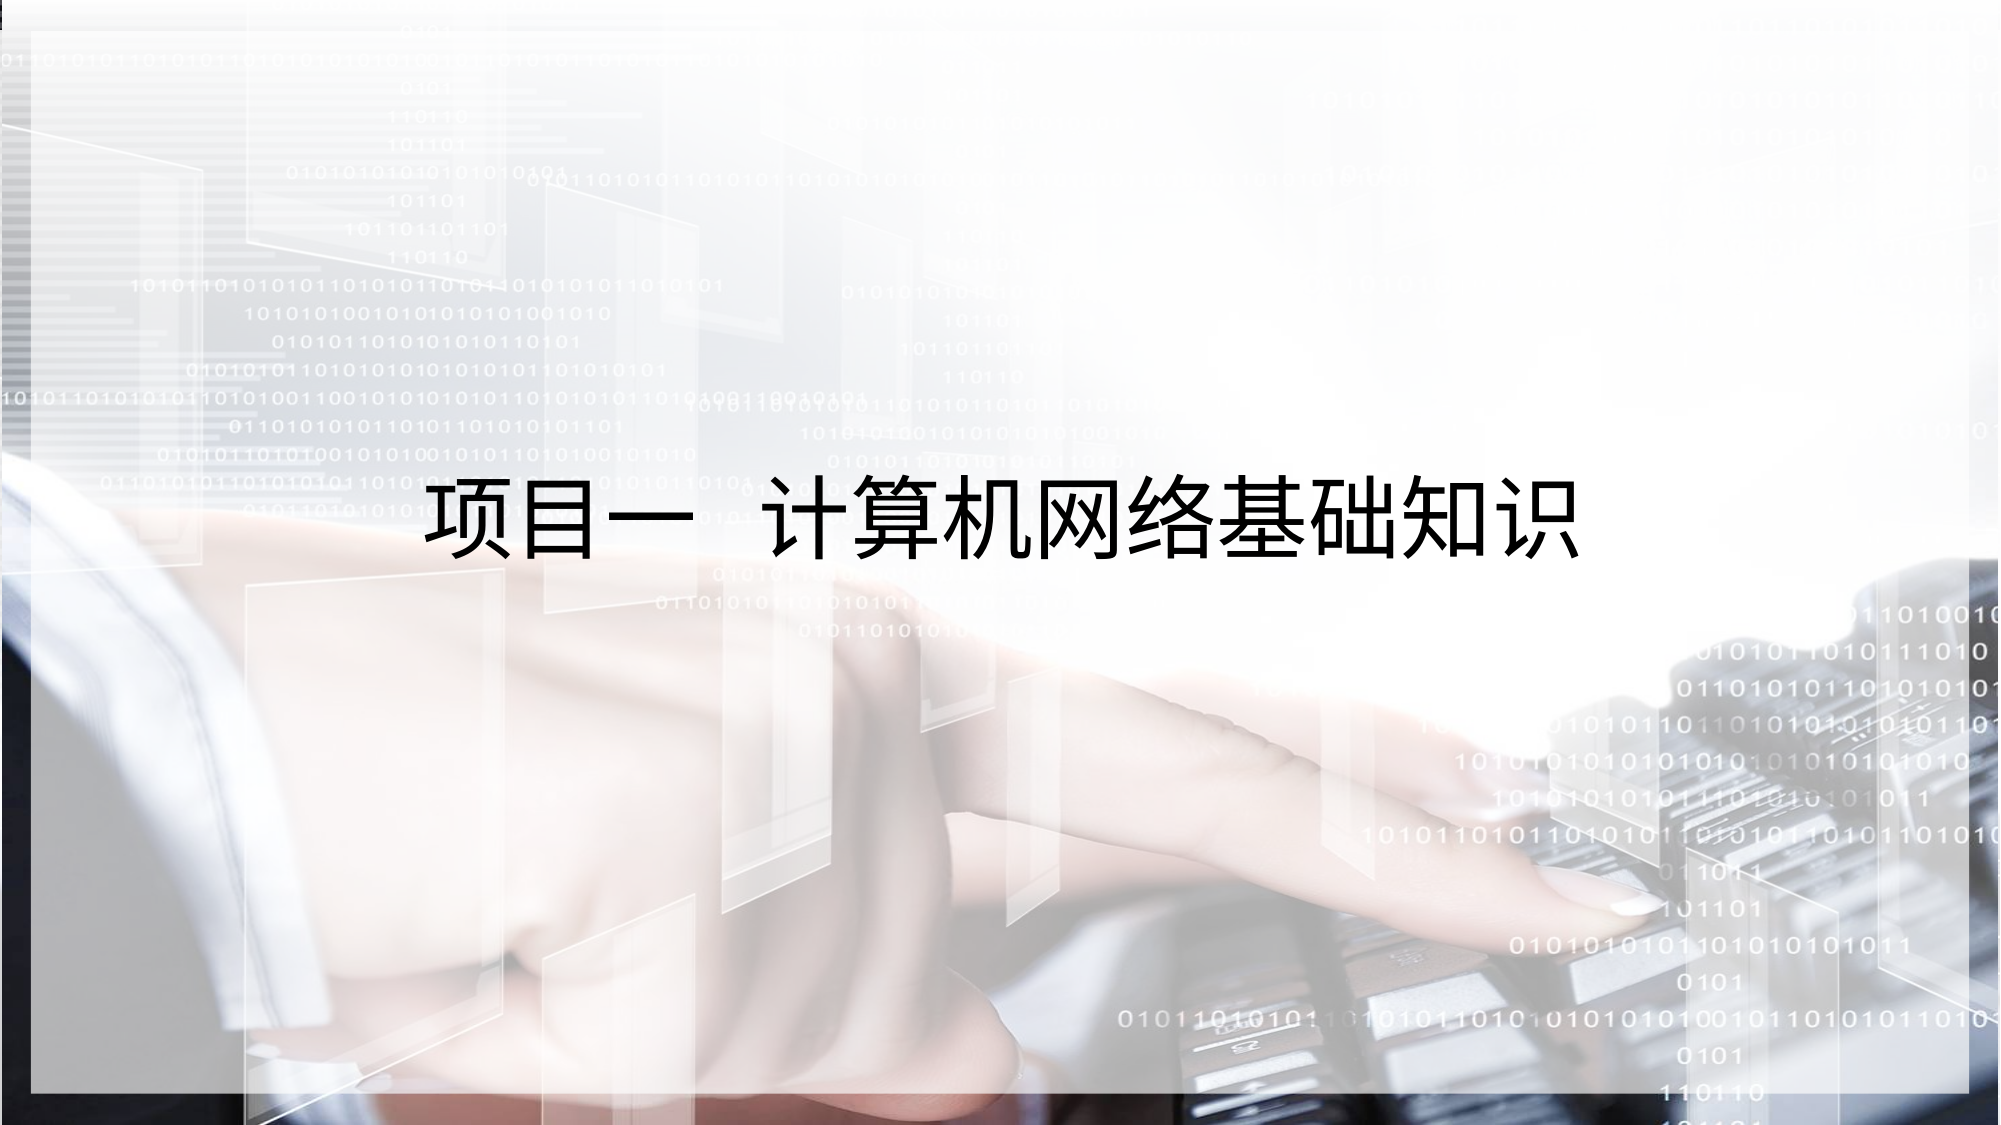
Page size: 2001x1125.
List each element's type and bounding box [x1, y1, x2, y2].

text_box [1, 0, 2000, 1125]
